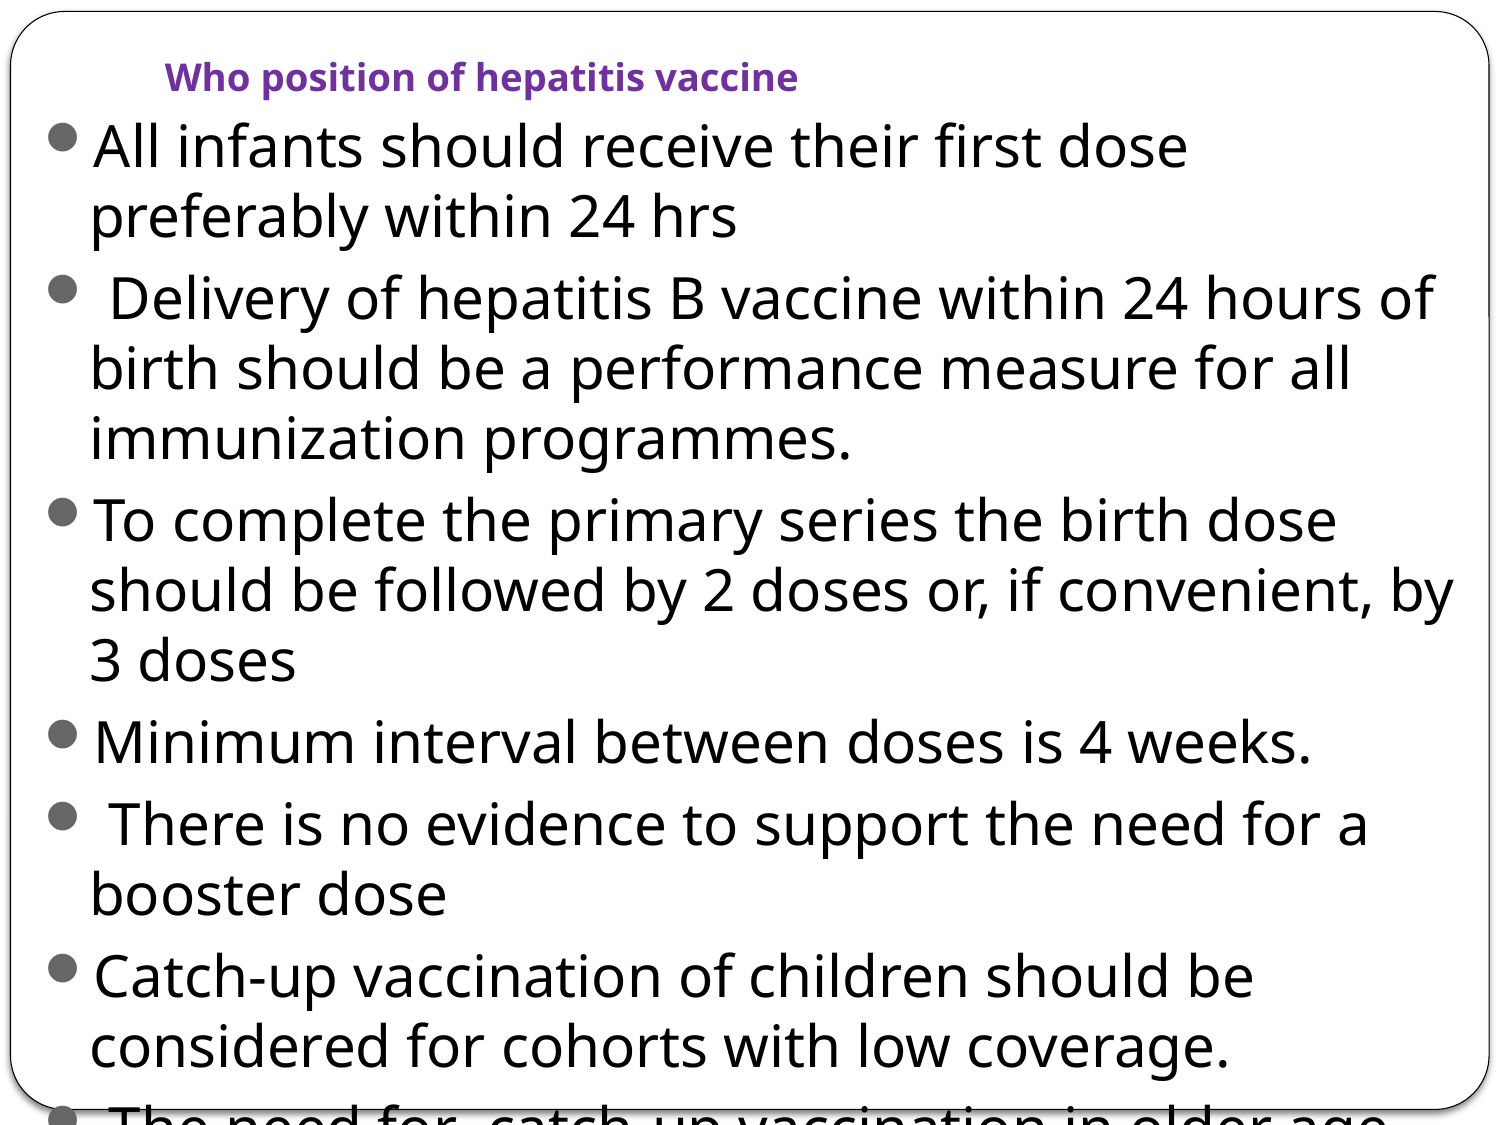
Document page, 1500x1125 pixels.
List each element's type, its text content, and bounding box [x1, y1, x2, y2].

title Who position of hepatitis vaccine [150, 45, 1425, 101]
list All infants should receive their first dose preferably within 24 hrs Delivery of hepatitis B vaccine within 24 hours of birth should be a performance measure for all immunization programmes. To complete the primary series the birth dose should be followed by 2 doses or, if convenient, by 3 doses Minimum interval between doses is 4 weeks. There is no evidence to support the need for a booster dose Catch-up vaccination of children should be considered for cohorts with low coverage. The need for catch-up vaccination in older age groups, including adolescents and adults, is determined by the baseline epidemiology of HBV infection in the country. [29, 101, 1471, 1083]
